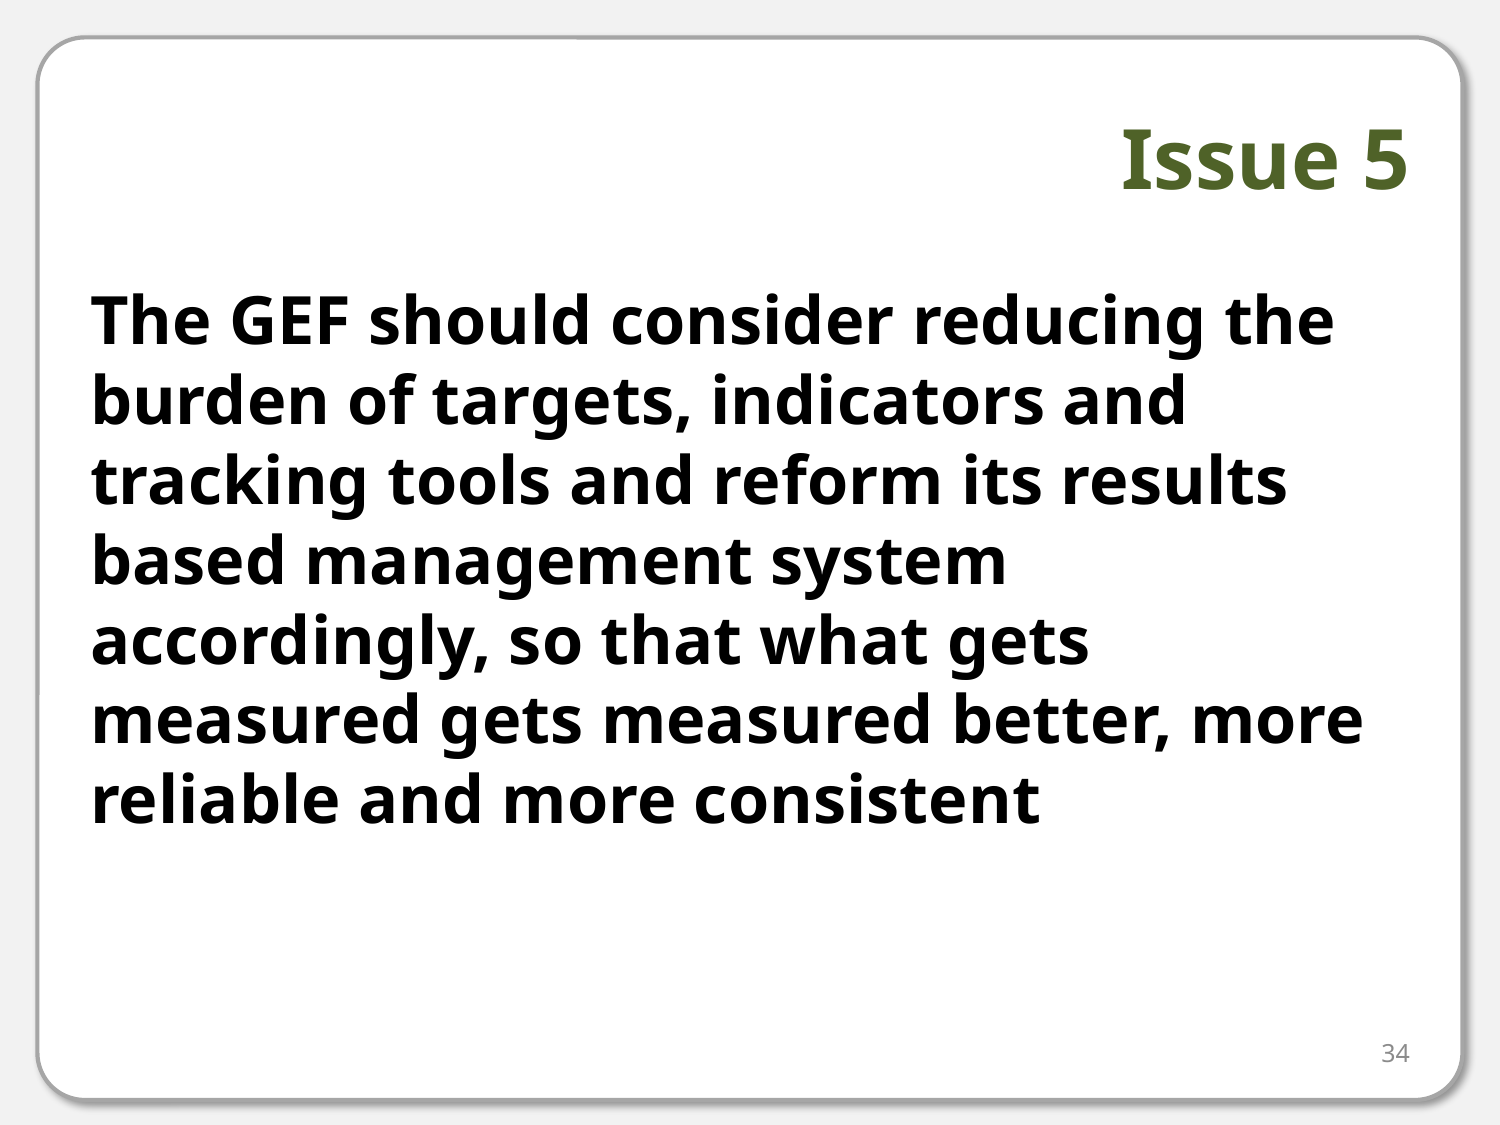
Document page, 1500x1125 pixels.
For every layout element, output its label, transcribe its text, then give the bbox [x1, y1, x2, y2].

title Issue 5 [75, 62, 1425, 250]
slide_number 34 [1074, 1025, 1425, 1085]
list The GEF should consider reducing the burden of targets, indicators and tracking tools and reform its results based management system accordingly, so that what gets measured gets measured better, more reliable and more consistent [75, 270, 1425, 1013]
